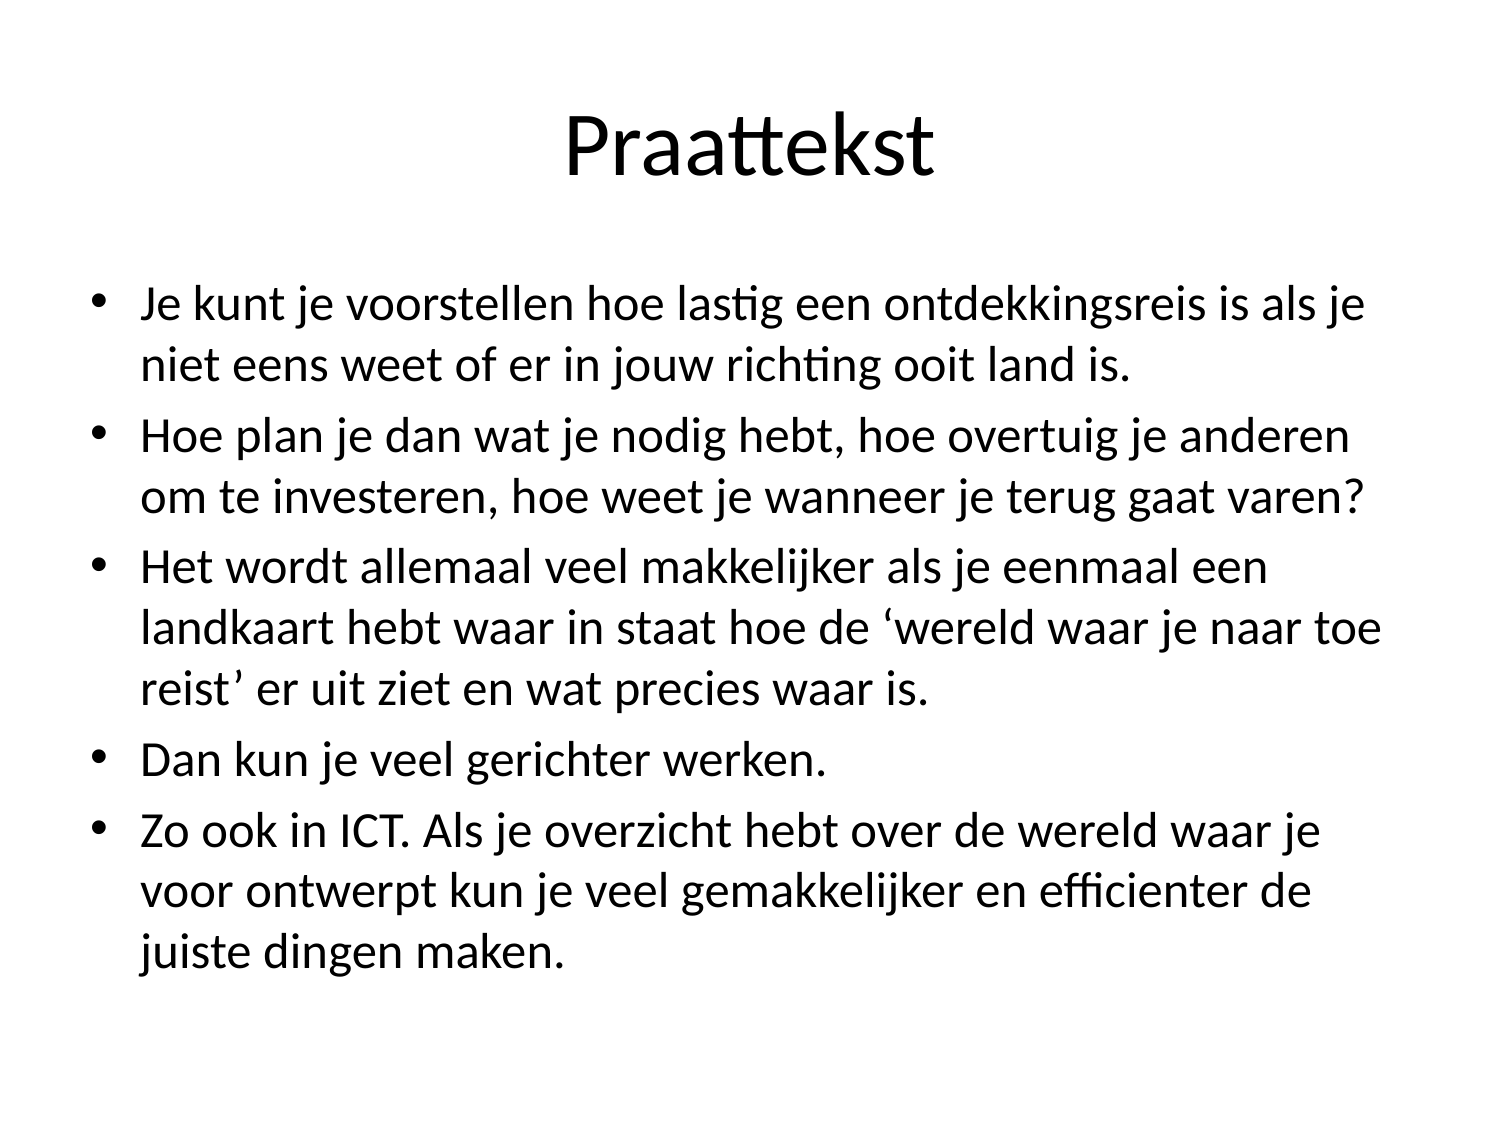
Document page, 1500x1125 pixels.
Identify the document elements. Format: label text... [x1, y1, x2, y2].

list Je kunt je voorstellen hoe lastig een ontdekkingsreis is als je niet eens weet of er in jouw richting ooit land is. Hoe plan je dan wat je nodig hebt, hoe overtuig je anderen om te investeren, hoe weet je wanneer je terug gaat varen? Het wordt allemaal veel makkelijker als je eenmaal een landkaart hebt waar in staat hoe de ‘wereld waar je naar toe reist’ er uit ziet en wat precies waar is. Dan kun je veel gerichter werken. Zo ook in ICT. Als je overzicht hebt over de wereld waar je voor ontwerpt kun je veel gemakkelijker en efficienter de juiste dingen maken. [75, 262, 1425, 1005]
title Praattekst [75, 45, 1425, 233]
